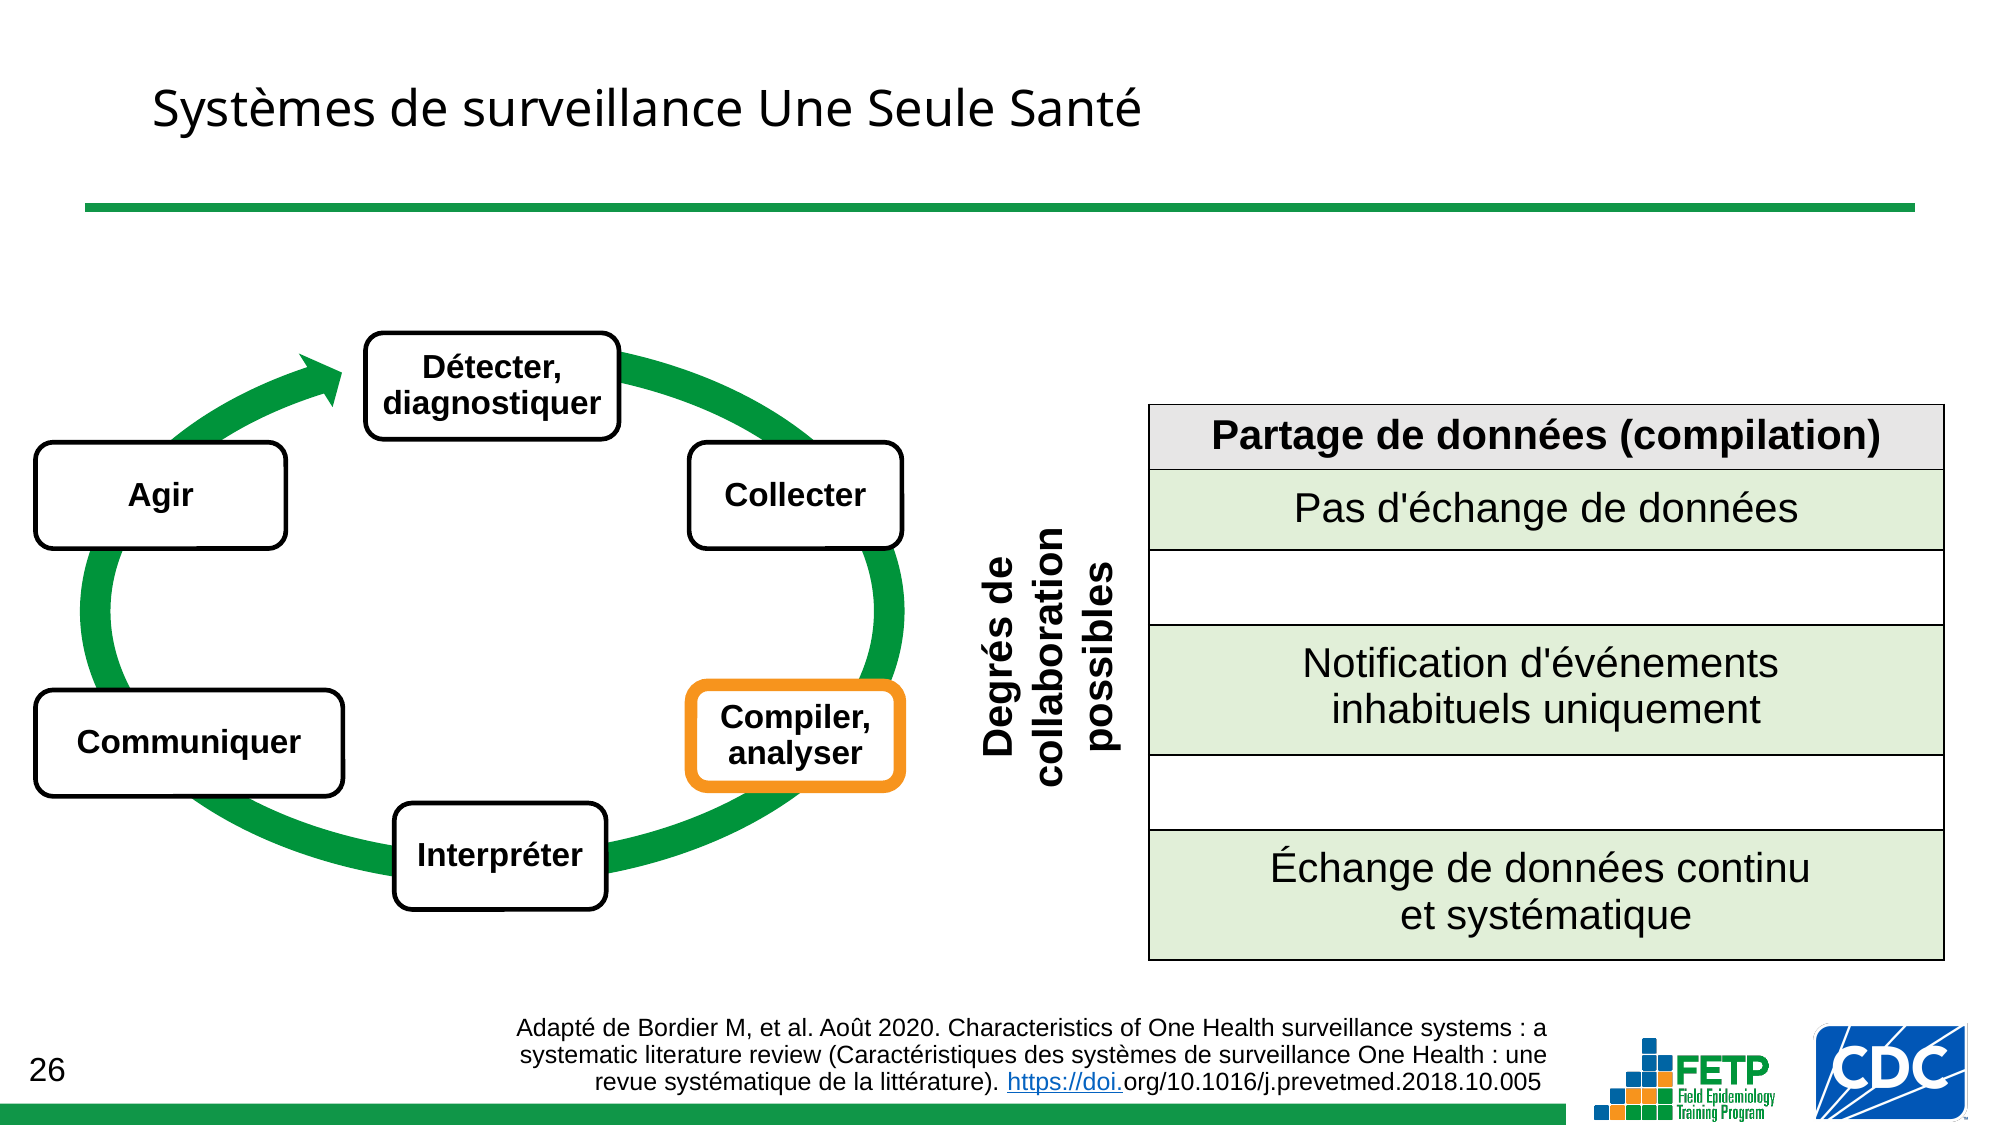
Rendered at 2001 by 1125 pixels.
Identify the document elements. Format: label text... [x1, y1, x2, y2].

picture [1594, 1038, 1775, 1122]
table_cell Pas d'échange de données [1150, 470, 1943, 549]
text_box Degrés de collaboration possibles [962, 430, 1128, 885]
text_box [35, 321, 922, 910]
table_cell Échange de données continu et systématique [1150, 831, 1943, 959]
picture [1813, 1023, 1968, 1122]
table_header Partage de données (compilation) [1150, 405, 1943, 469]
table_cell [1150, 551, 1943, 624]
table_cell [1150, 756, 1943, 829]
title Systèmes de surveillance Une Seule Santé [137, 75, 1863, 207]
list Adapté de Bordier M, et al. Août 2020. Characteristics of One Health surveillance systems : a systematic literature review (Caractéristiques des systèmes de surveillance One Health : une revue systématique de la littérature). https://doi.org/10.1016/j.prevetmed.2018.10.005 [487, 1007, 1565, 1125]
table_cell Notification d'événements inhabituels uniquement [1150, 626, 1943, 754]
